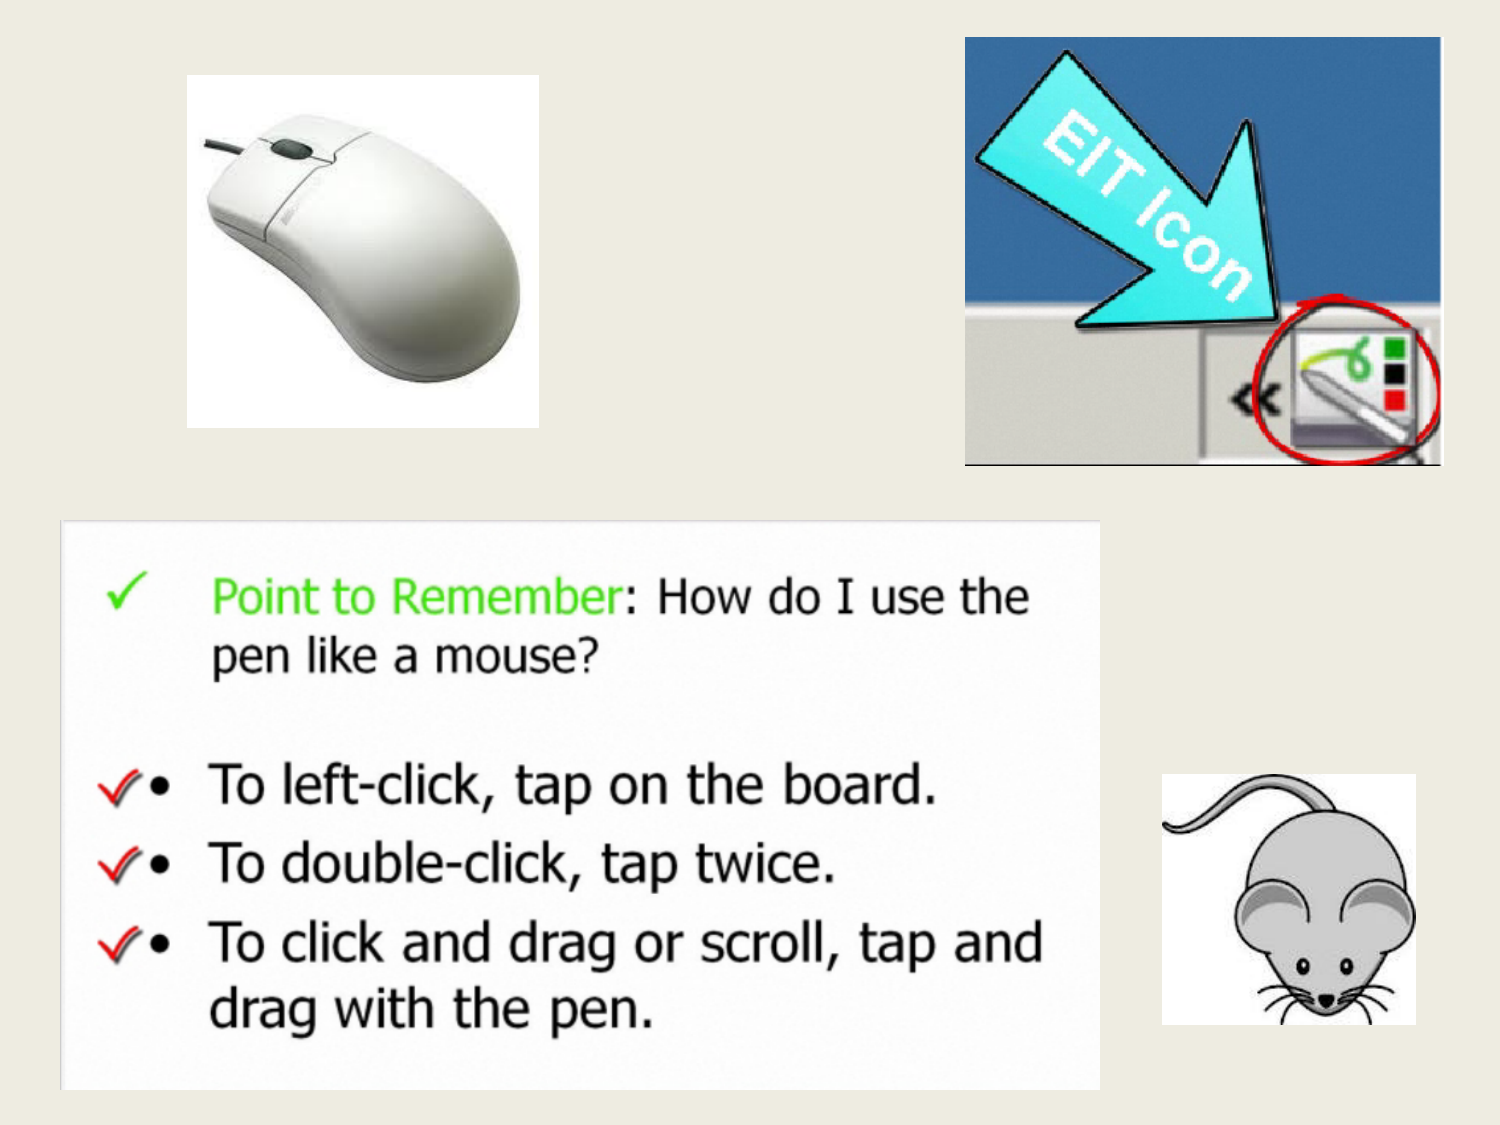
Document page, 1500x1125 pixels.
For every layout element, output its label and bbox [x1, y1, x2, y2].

picture [187, 75, 540, 428]
picture [1162, 774, 1416, 1026]
picture [965, 37, 1445, 466]
picture [59, 520, 1101, 1090]
